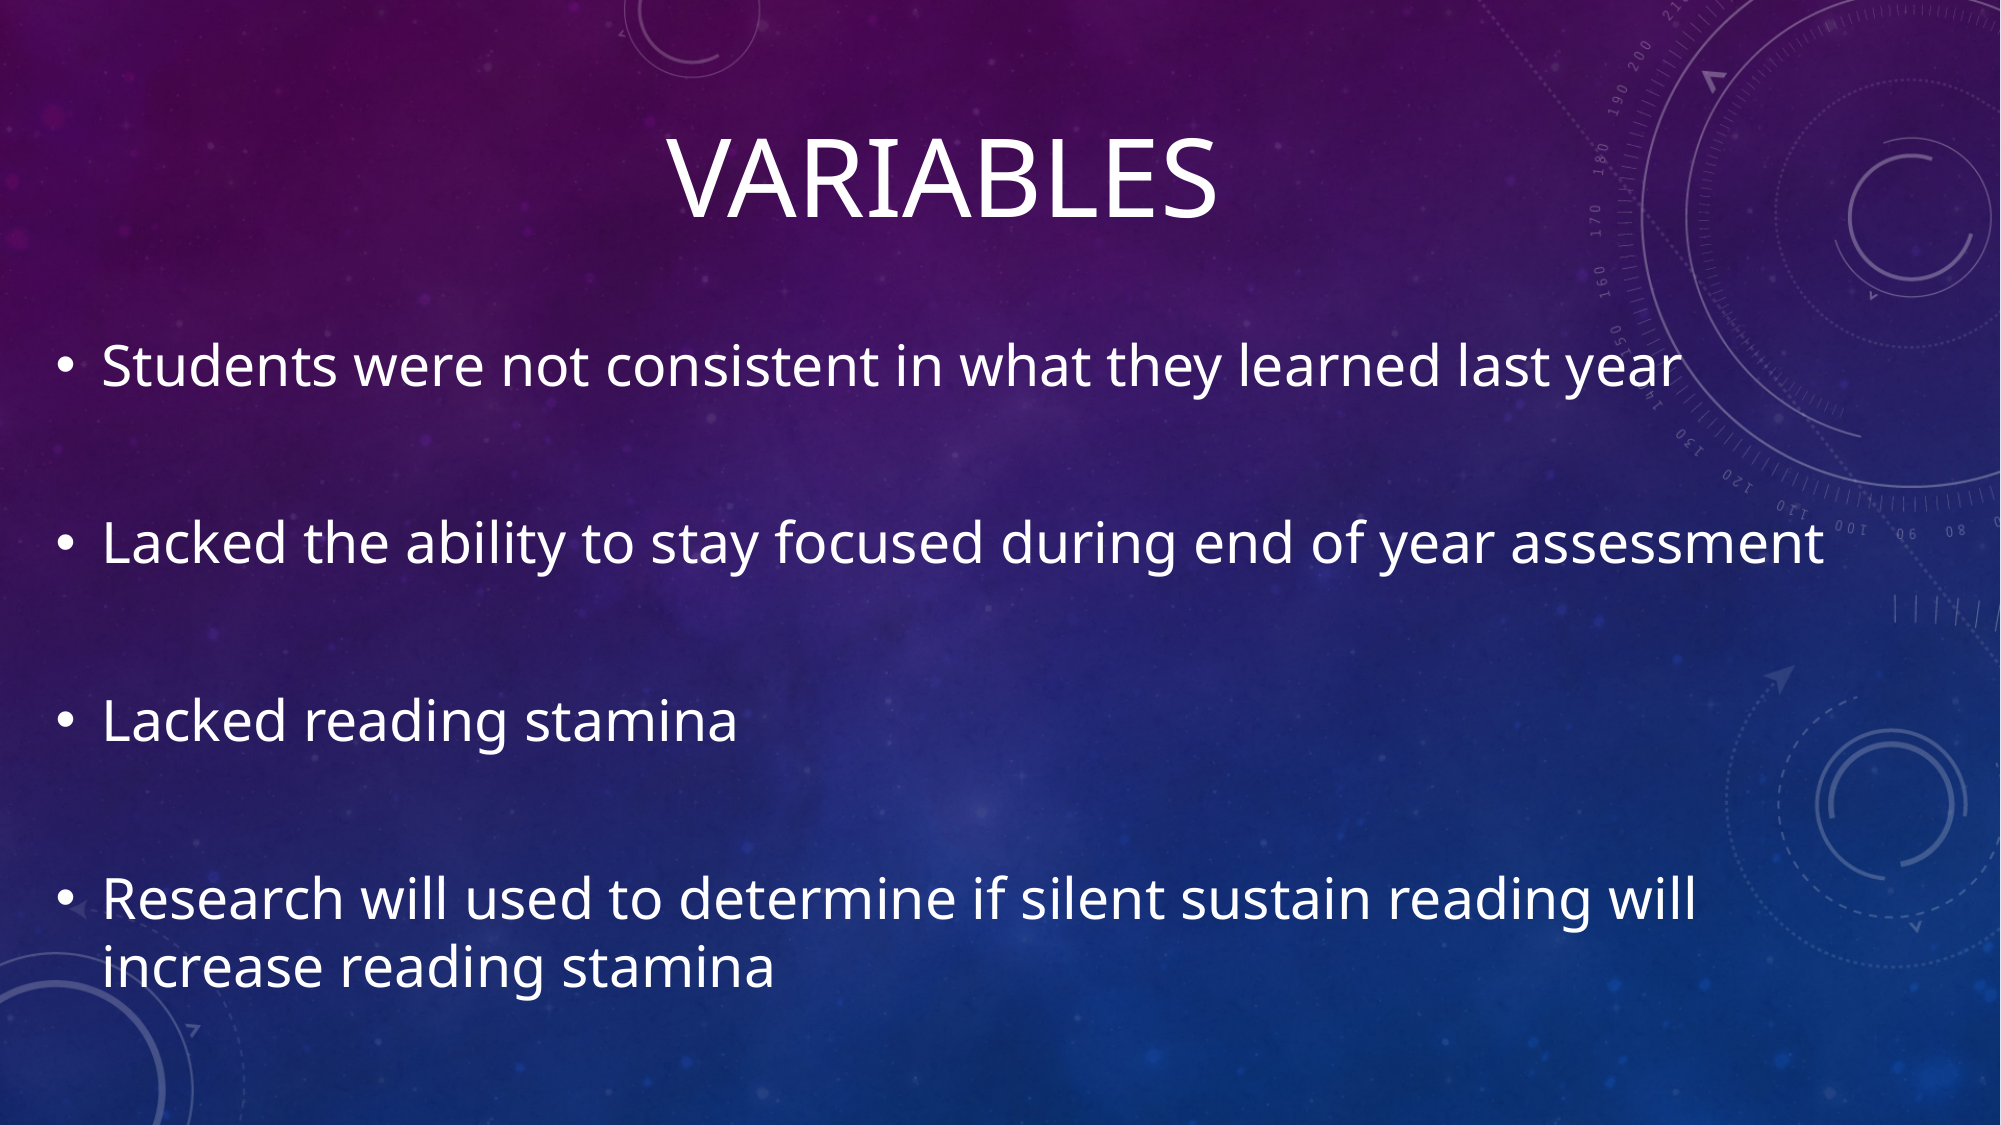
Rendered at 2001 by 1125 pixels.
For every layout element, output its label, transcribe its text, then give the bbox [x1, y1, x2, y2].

picture [0, 0, 2001, 1125]
title Variables [112, 99, 1775, 247]
list Students were not consistent in what they learned last year Lacked the ability to stay focused during end of year assessment Lacked reading stamina Research will used to determine if silent sustain reading will increase reading stamina [40, 321, 1854, 1075]
